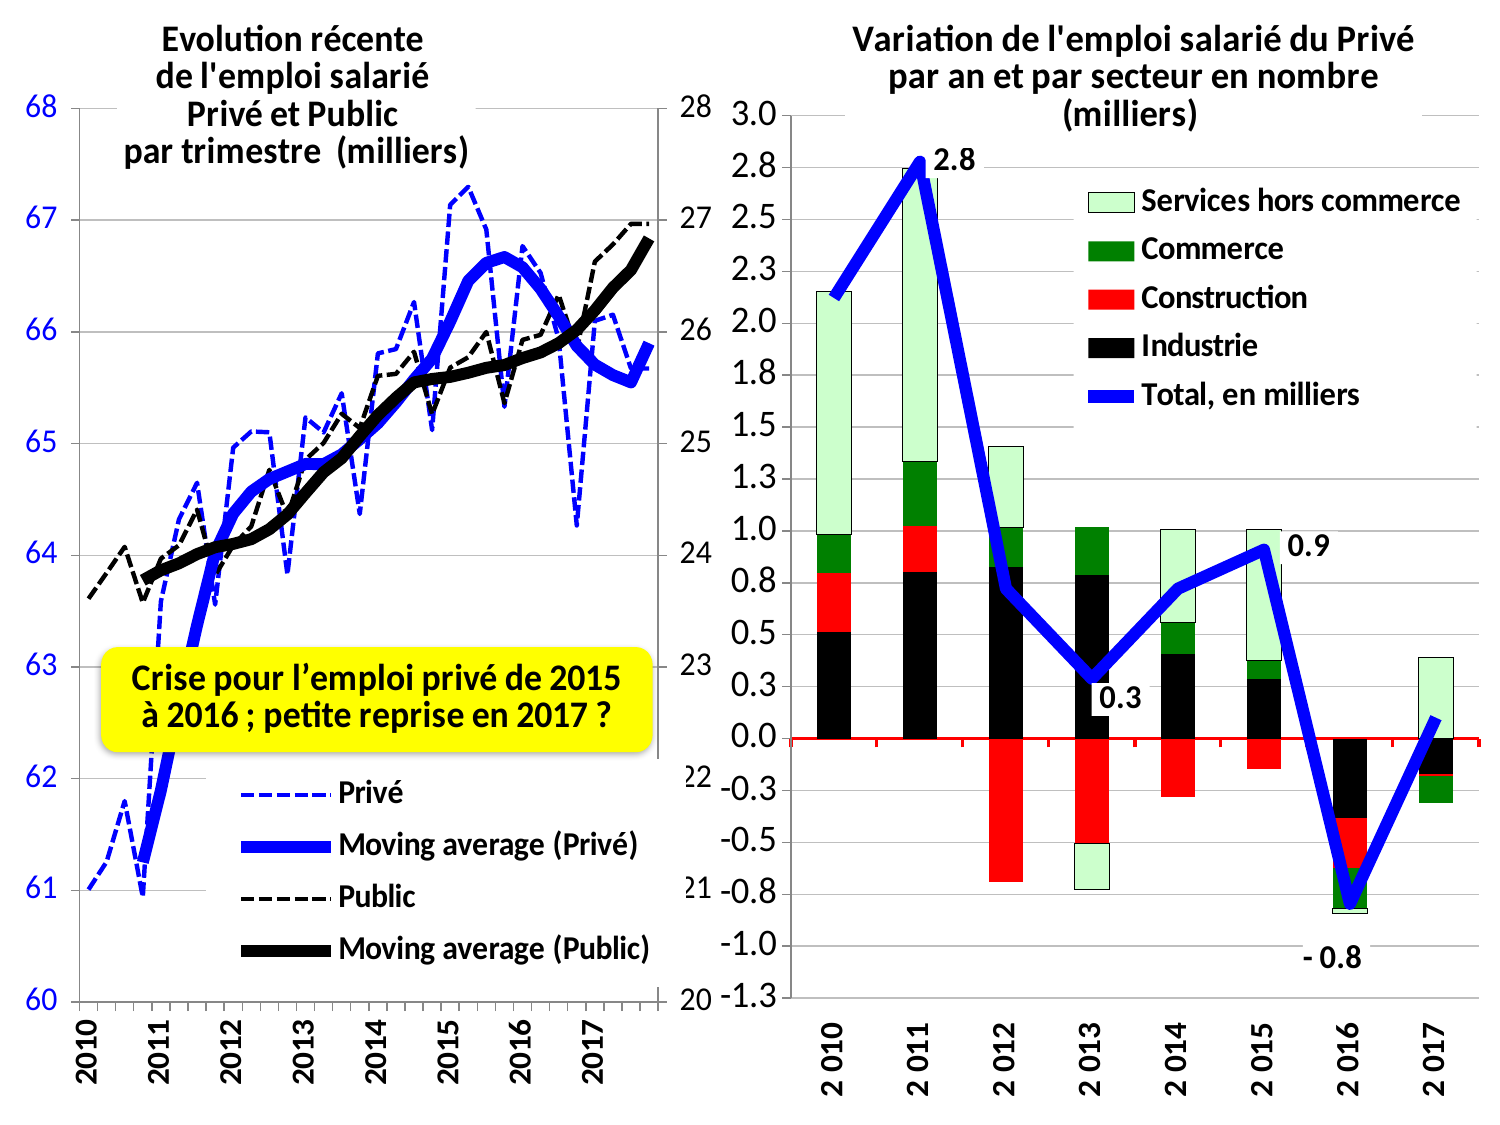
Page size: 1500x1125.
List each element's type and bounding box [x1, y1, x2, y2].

chart [16, 11, 1481, 1107]
